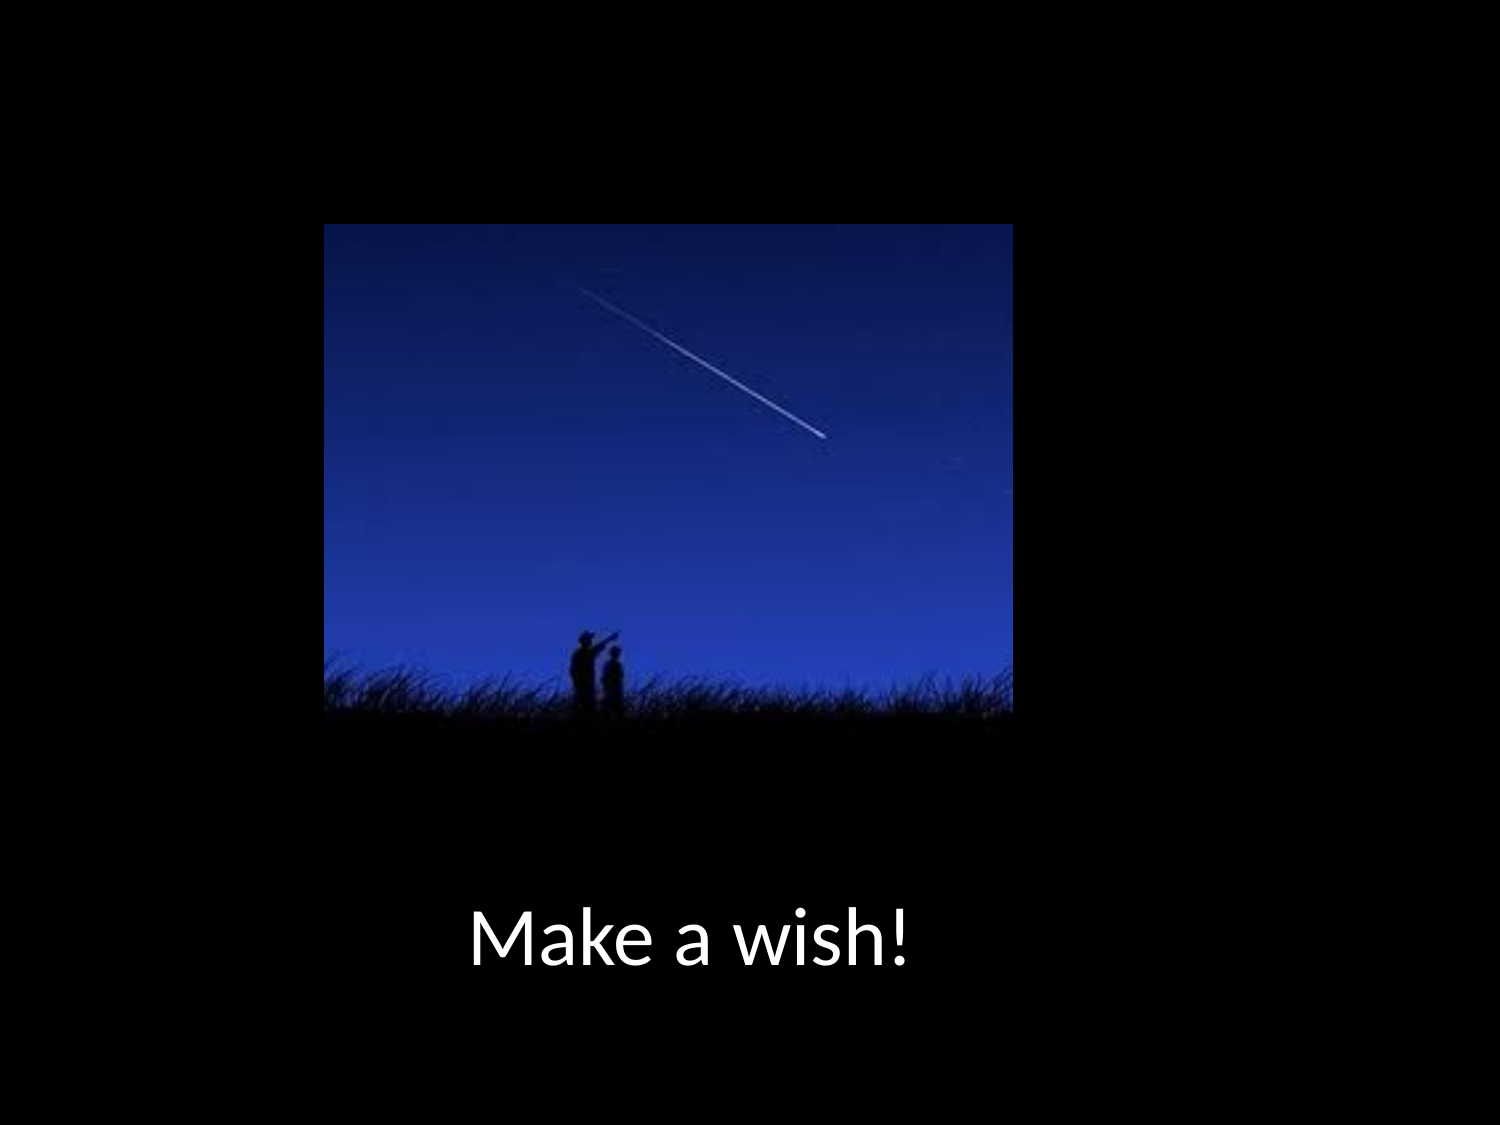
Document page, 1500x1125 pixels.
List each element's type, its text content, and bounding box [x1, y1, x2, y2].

text_box Make a wish! [452, 875, 949, 990]
picture [324, 224, 1013, 741]
